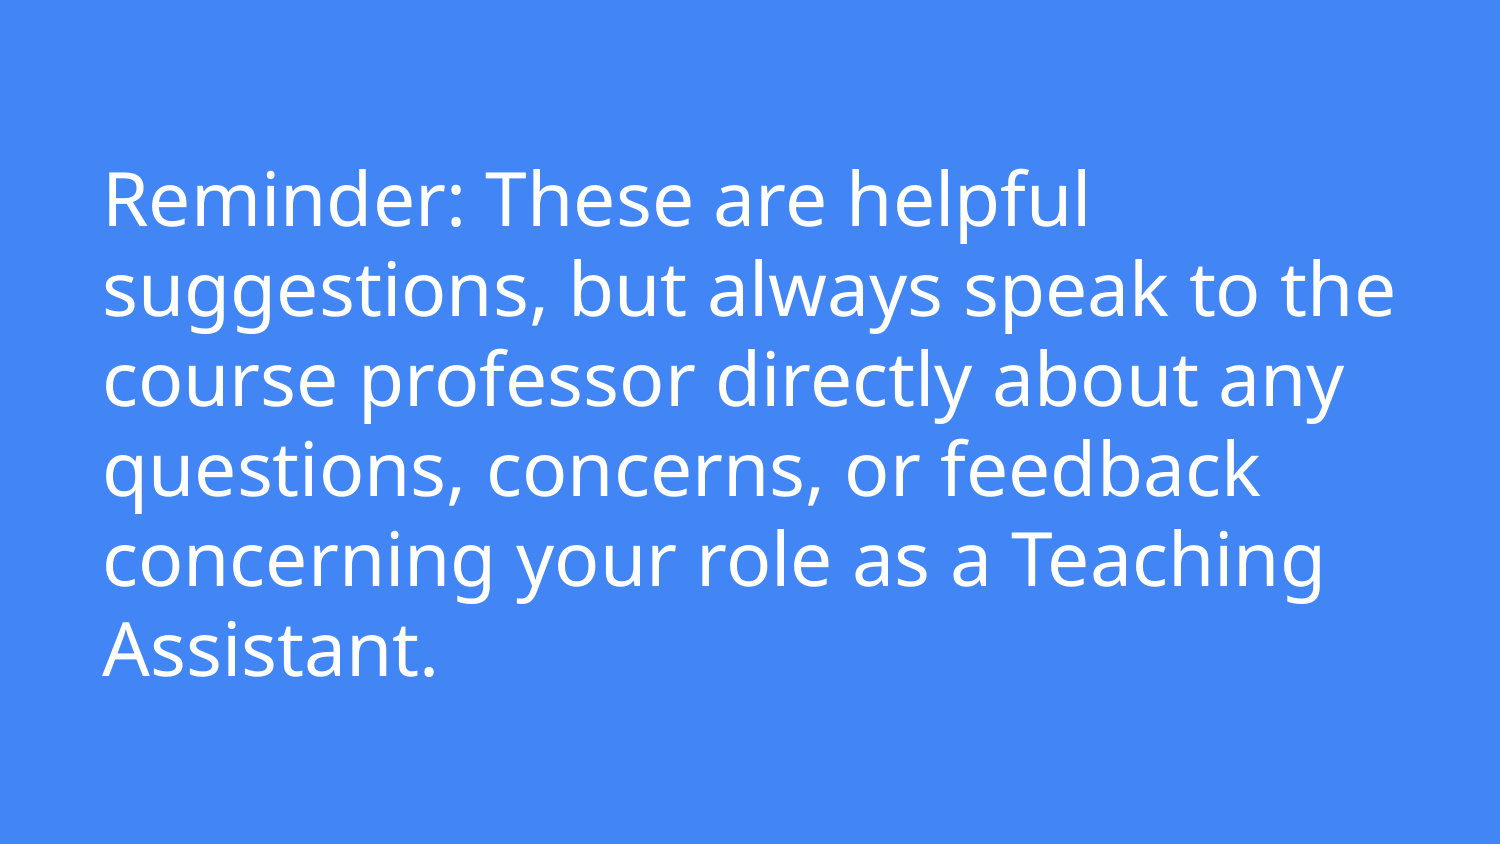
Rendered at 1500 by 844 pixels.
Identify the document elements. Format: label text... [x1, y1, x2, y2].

title Reminder: These are helpful suggestions, but always speak to the course professor directly about any questions, concerns, or feedback concerning your role as a Teaching Assistant. [87, 104, 1413, 740]
